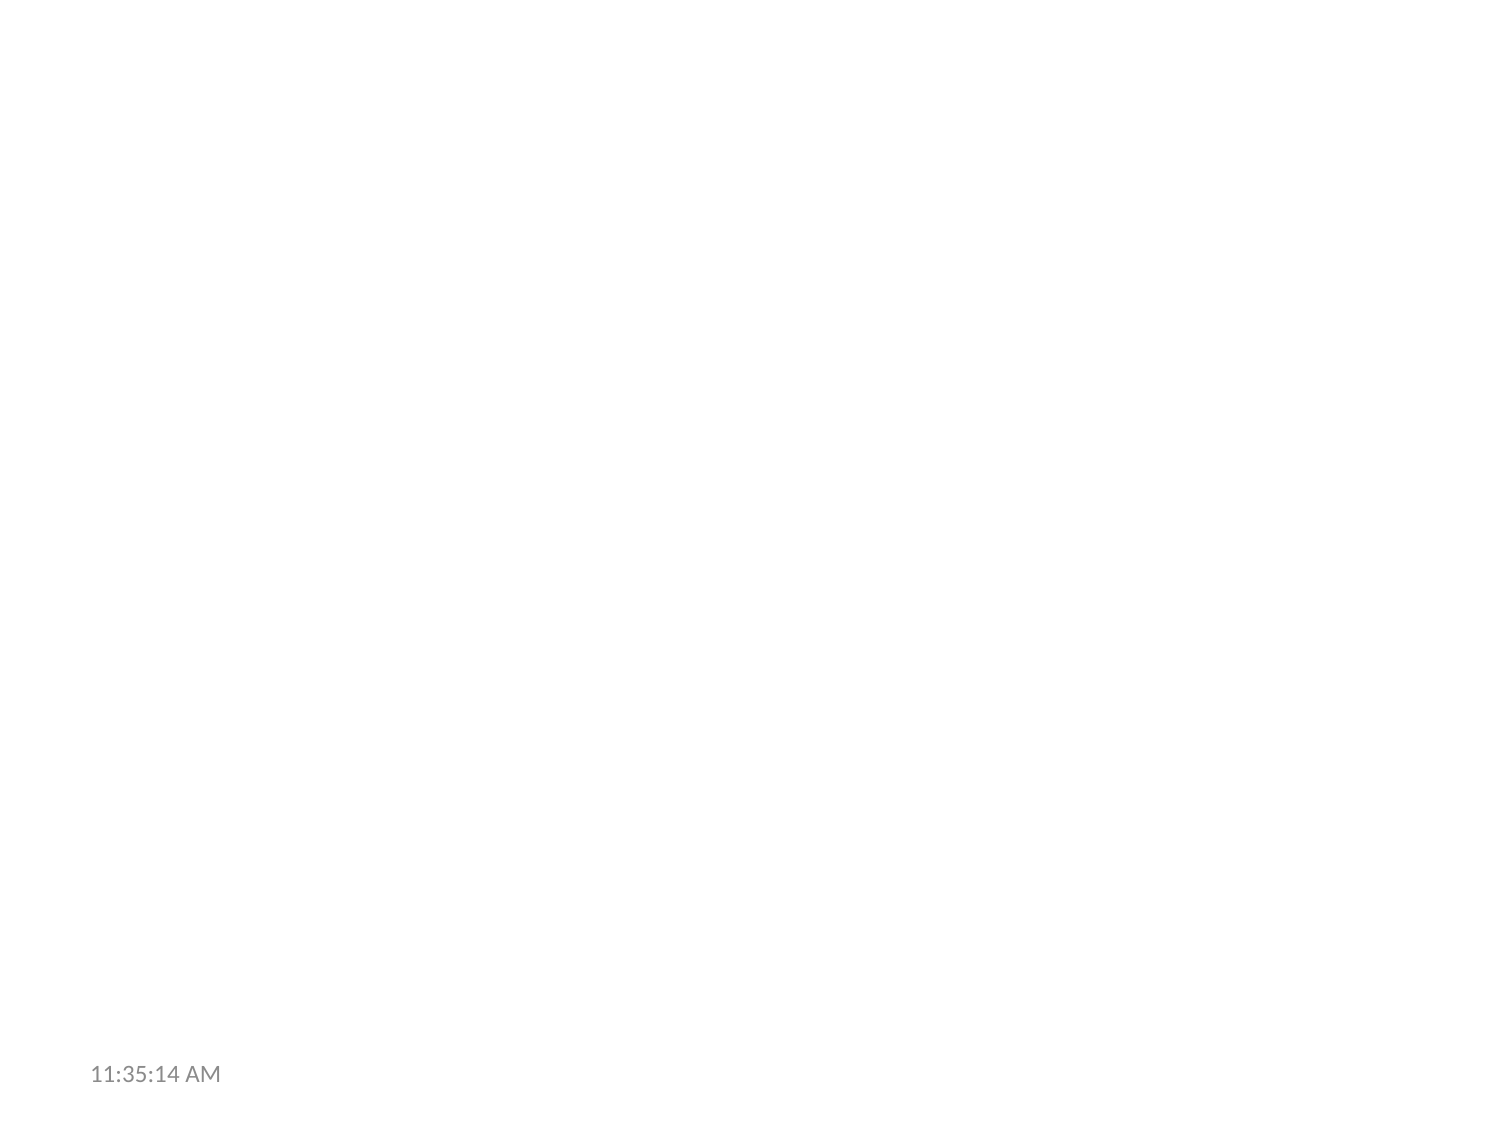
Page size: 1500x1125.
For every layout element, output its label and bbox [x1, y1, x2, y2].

slide_number [75, 1042, 425, 1103]
